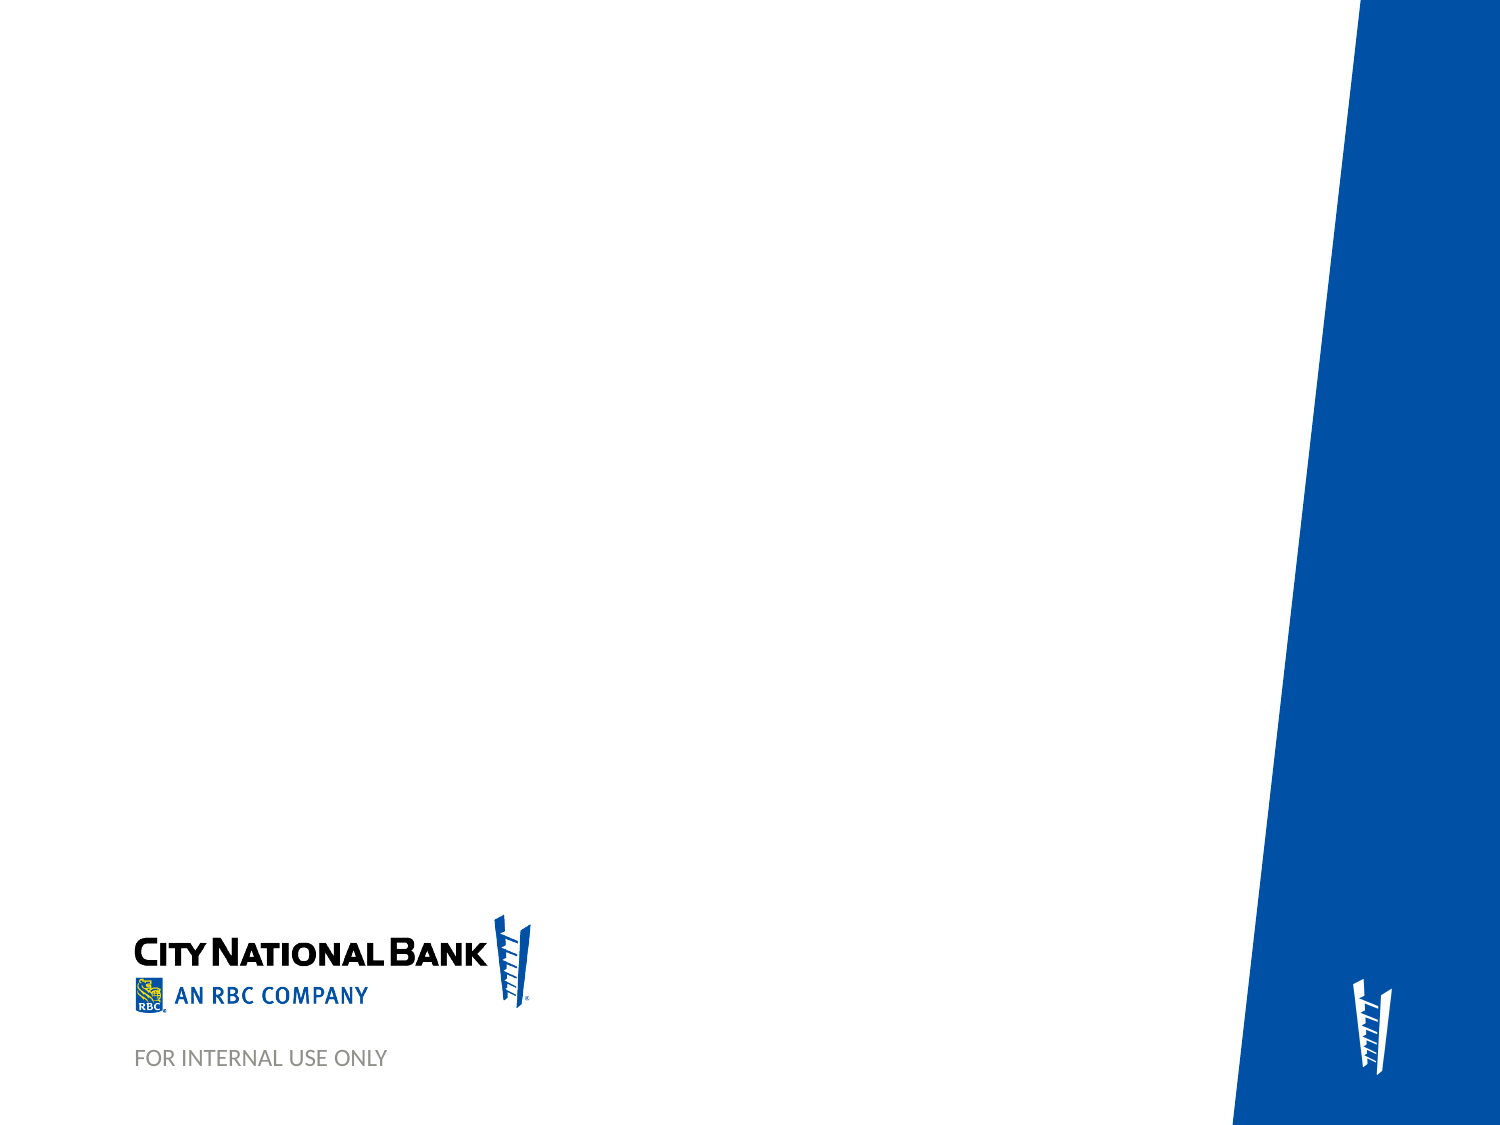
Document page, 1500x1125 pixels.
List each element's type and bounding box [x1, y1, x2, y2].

picture [134, 914, 531, 1013]
picture [1353, 979, 1392, 1075]
